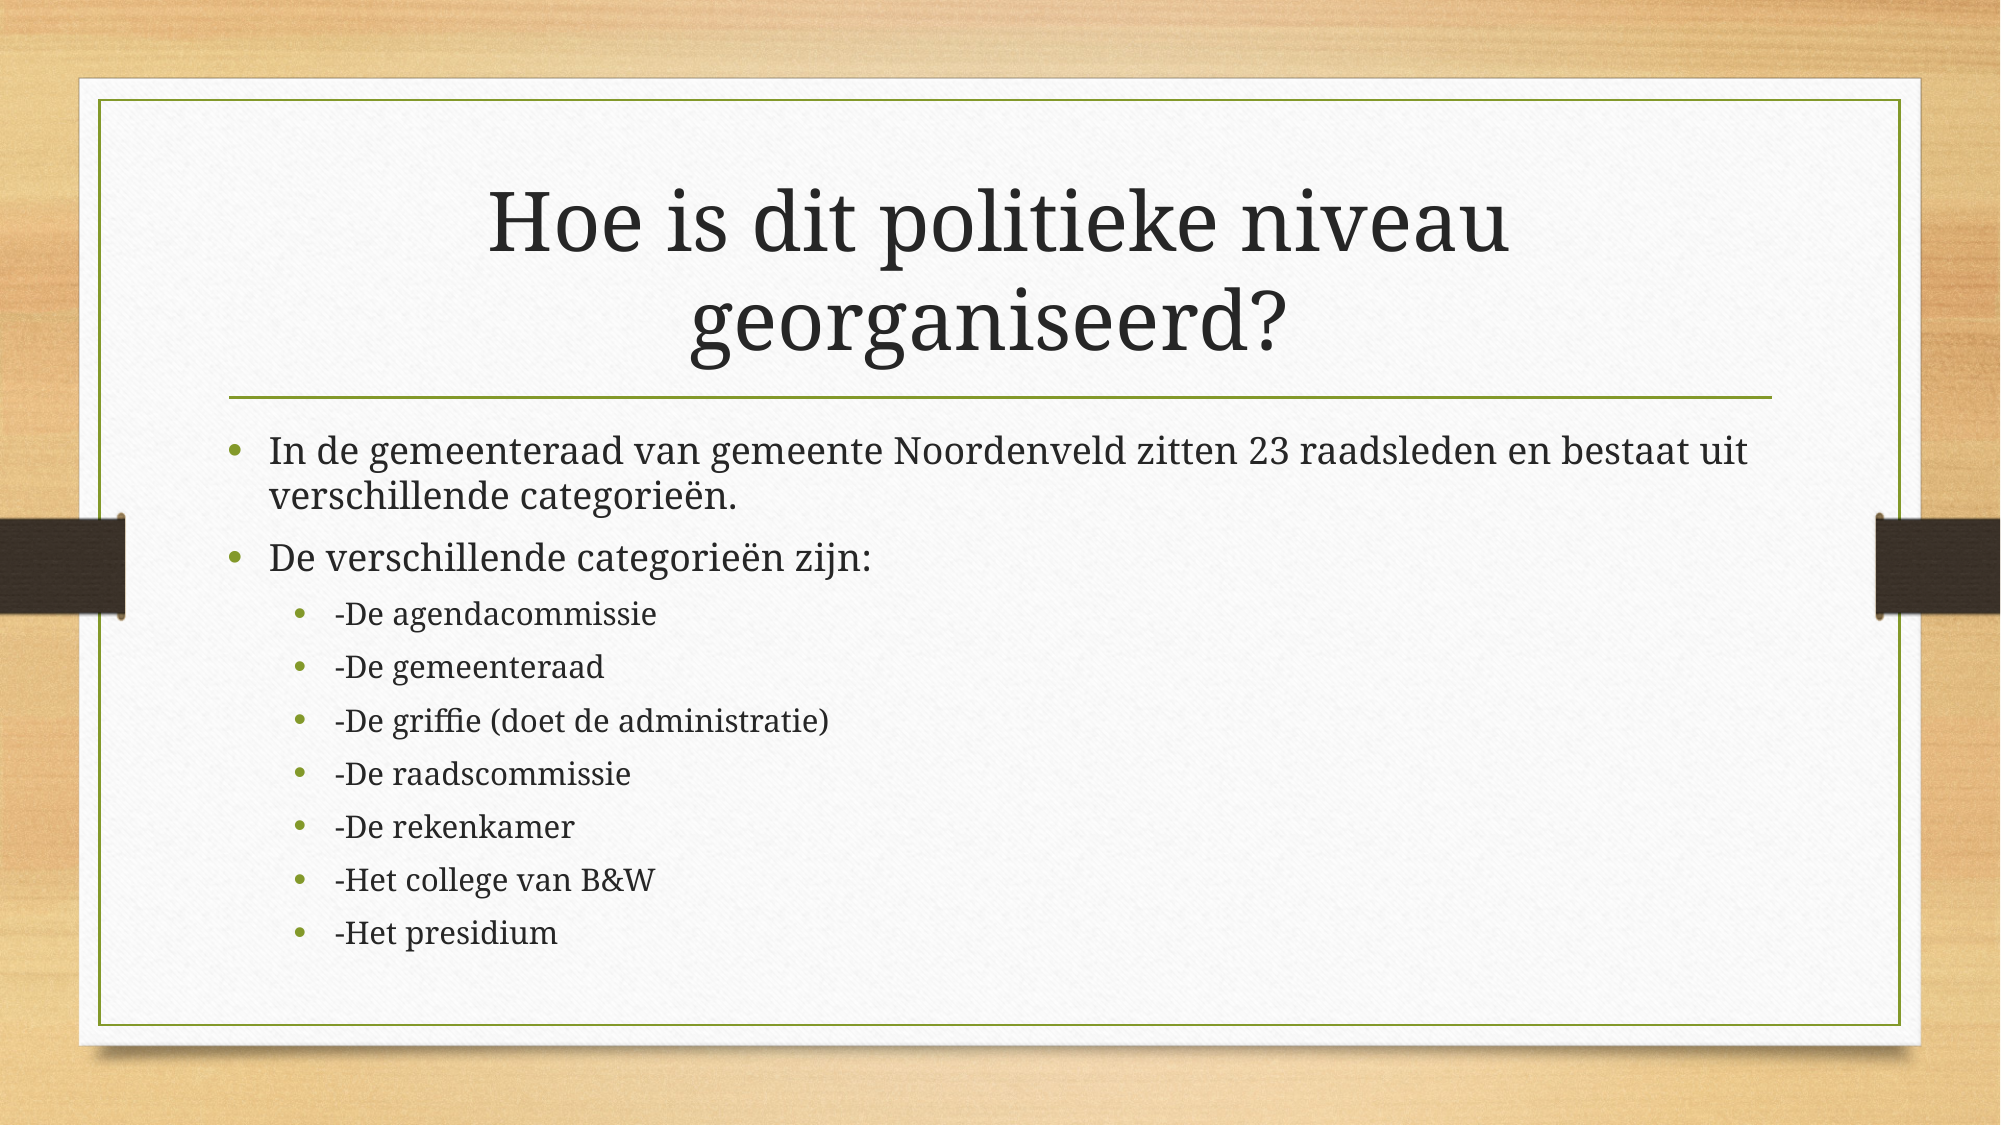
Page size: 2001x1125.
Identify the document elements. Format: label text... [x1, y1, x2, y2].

picture [0, 0, 2001, 1125]
list In de gemeenteraad van gemeente Noordenveld zitten 23 raadsleden en bestaat uit verschillende categorieën. De verschillende categorieën zijn: -De agendacommissie -De gemeenteraad -De griffie (doet de administratie) -De raadscommissie -De rekenkamer -Het college van B&W -Het presidium [212, 419, 1788, 964]
title Hoe is dit politieke niveau georganiseerd? [212, 161, 1788, 375]
